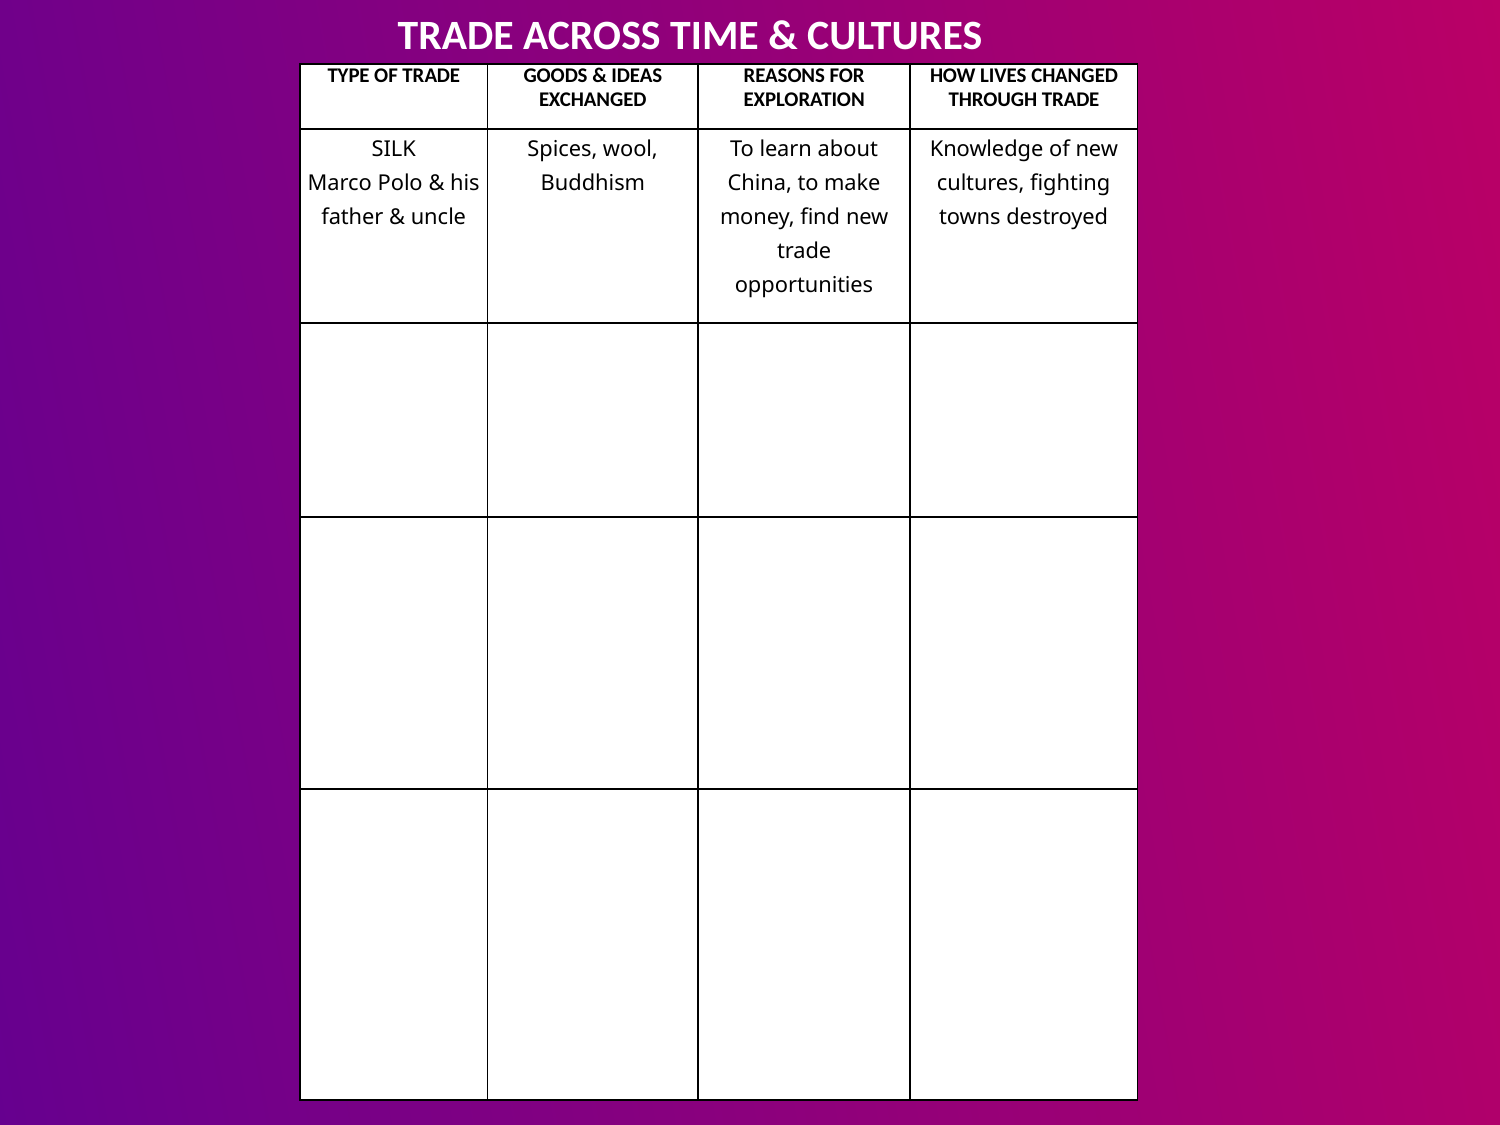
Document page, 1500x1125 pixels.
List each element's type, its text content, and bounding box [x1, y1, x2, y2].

table_header GOODS & IDEAS EXCHANGED [488, 65, 697, 128]
table_header HOW LIVES CHANGED THROUGH TRADE [911, 65, 1137, 128]
table_cell [911, 324, 1137, 516]
table_cell [488, 518, 697, 788]
text_box TRADE ACROSS TIME & CULTURES [382, 0, 998, 63]
table_cell [911, 518, 1137, 788]
table_cell [301, 518, 487, 788]
table_cell [301, 790, 487, 1099]
table_header REASONS FOR EXPLORATION [699, 65, 909, 128]
table_cell [699, 790, 909, 1099]
table_cell [699, 324, 909, 516]
table_header TYPE OF TRADE [301, 65, 487, 128]
table_cell [488, 324, 697, 516]
table_cell [699, 518, 909, 788]
table_cell Knowledge of new cultures, fighting towns destroyed [911, 130, 1137, 322]
table_cell Spices, wool, Buddhism [488, 130, 697, 322]
table_cell SILK Marco Polo & his father & uncle [301, 130, 487, 322]
table_cell [911, 790, 1137, 1099]
table_cell [301, 324, 487, 516]
table_cell [488, 790, 697, 1099]
table_cell To learn about China, to make money, find new trade opportunities [699, 130, 909, 322]
